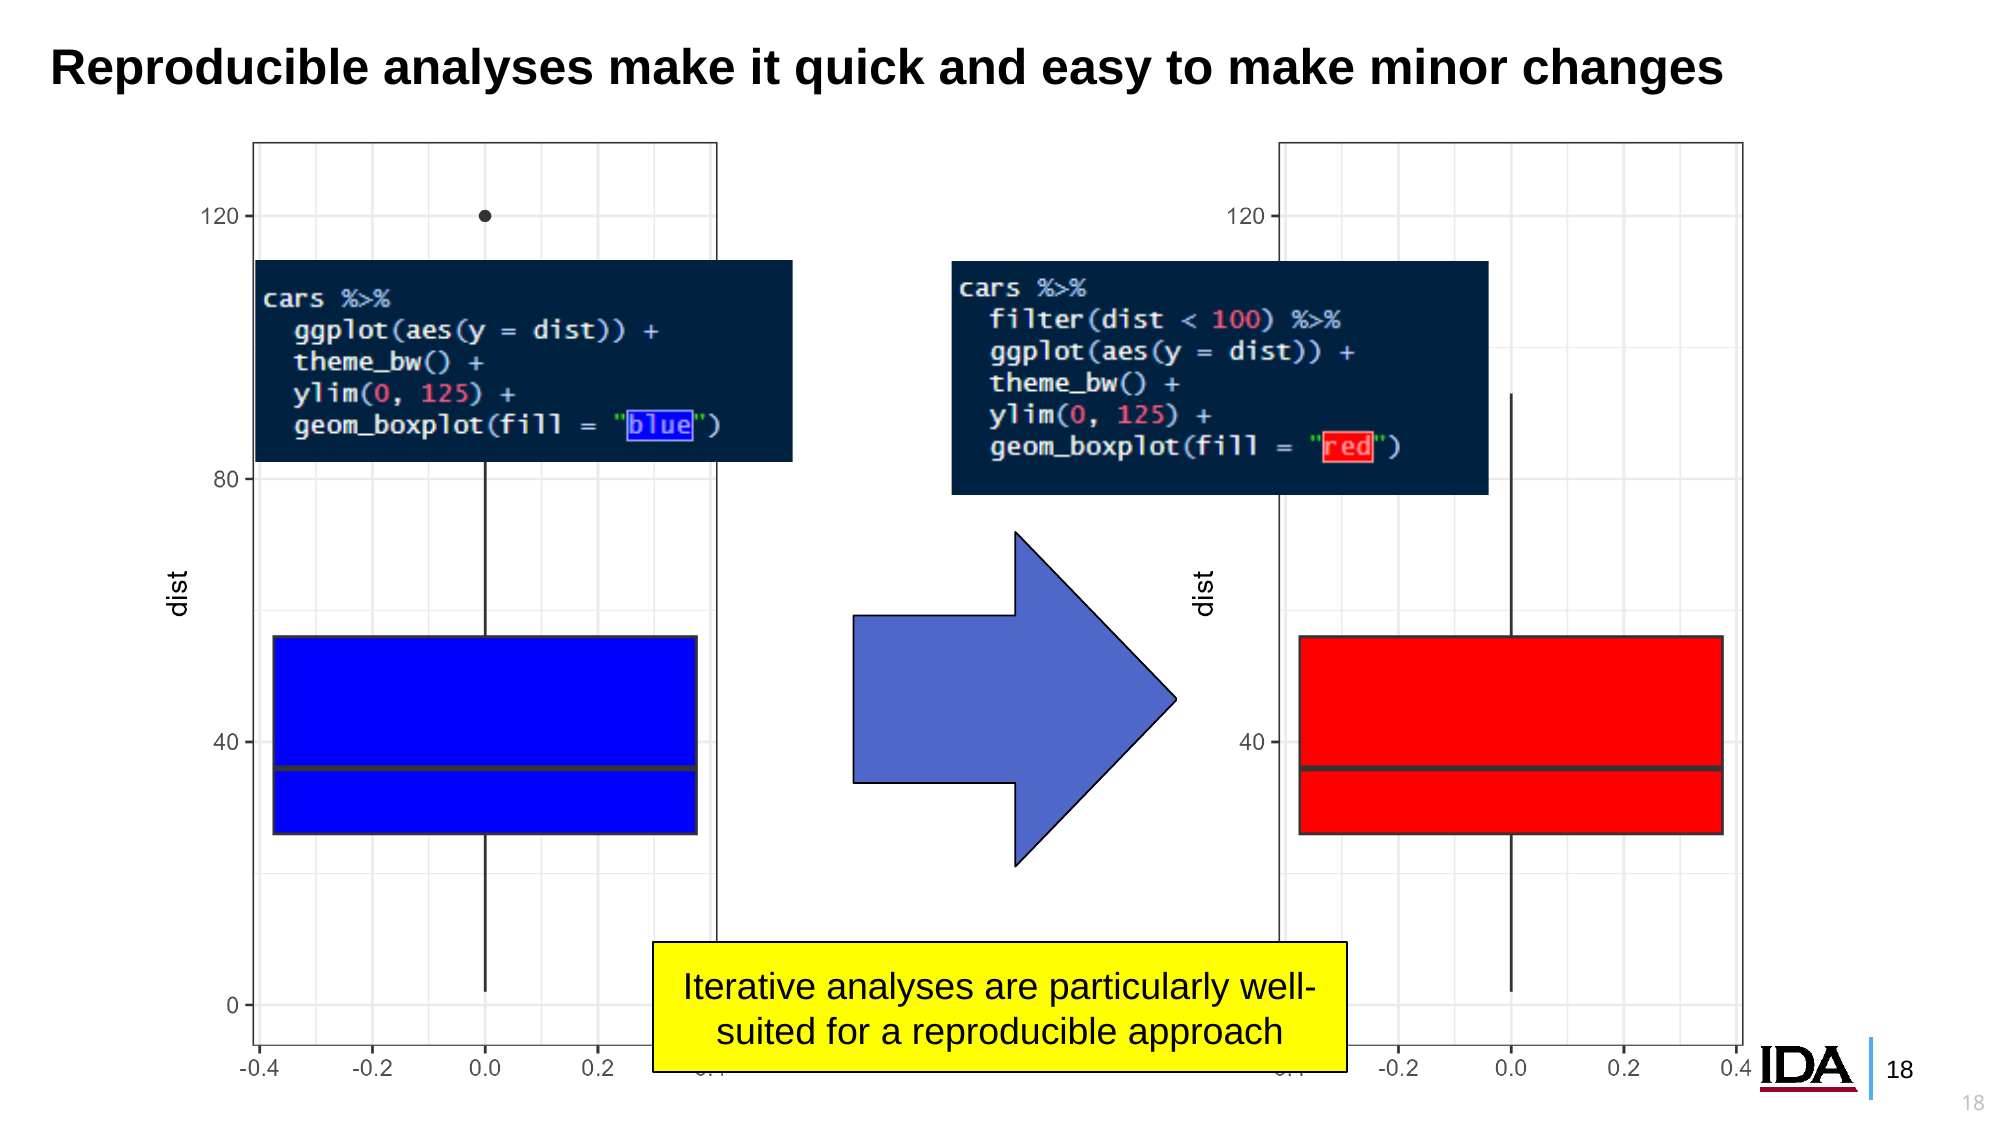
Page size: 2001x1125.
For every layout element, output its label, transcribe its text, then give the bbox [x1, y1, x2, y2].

text_box [852, 531, 1176, 868]
text_box Iterative analyses are particularly well-suited for a reproducible approach [732, 941, 1176, 1073]
picture [951, 126, 1759, 1096]
picture [1760, 1046, 1858, 1092]
title Reproducible analyses make it quick and easy to make minor changes [35, 26, 1984, 184]
slide_number 17 [1866, 1065, 2000, 1125]
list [150, 126, 732, 1096]
picture [255, 259, 793, 462]
